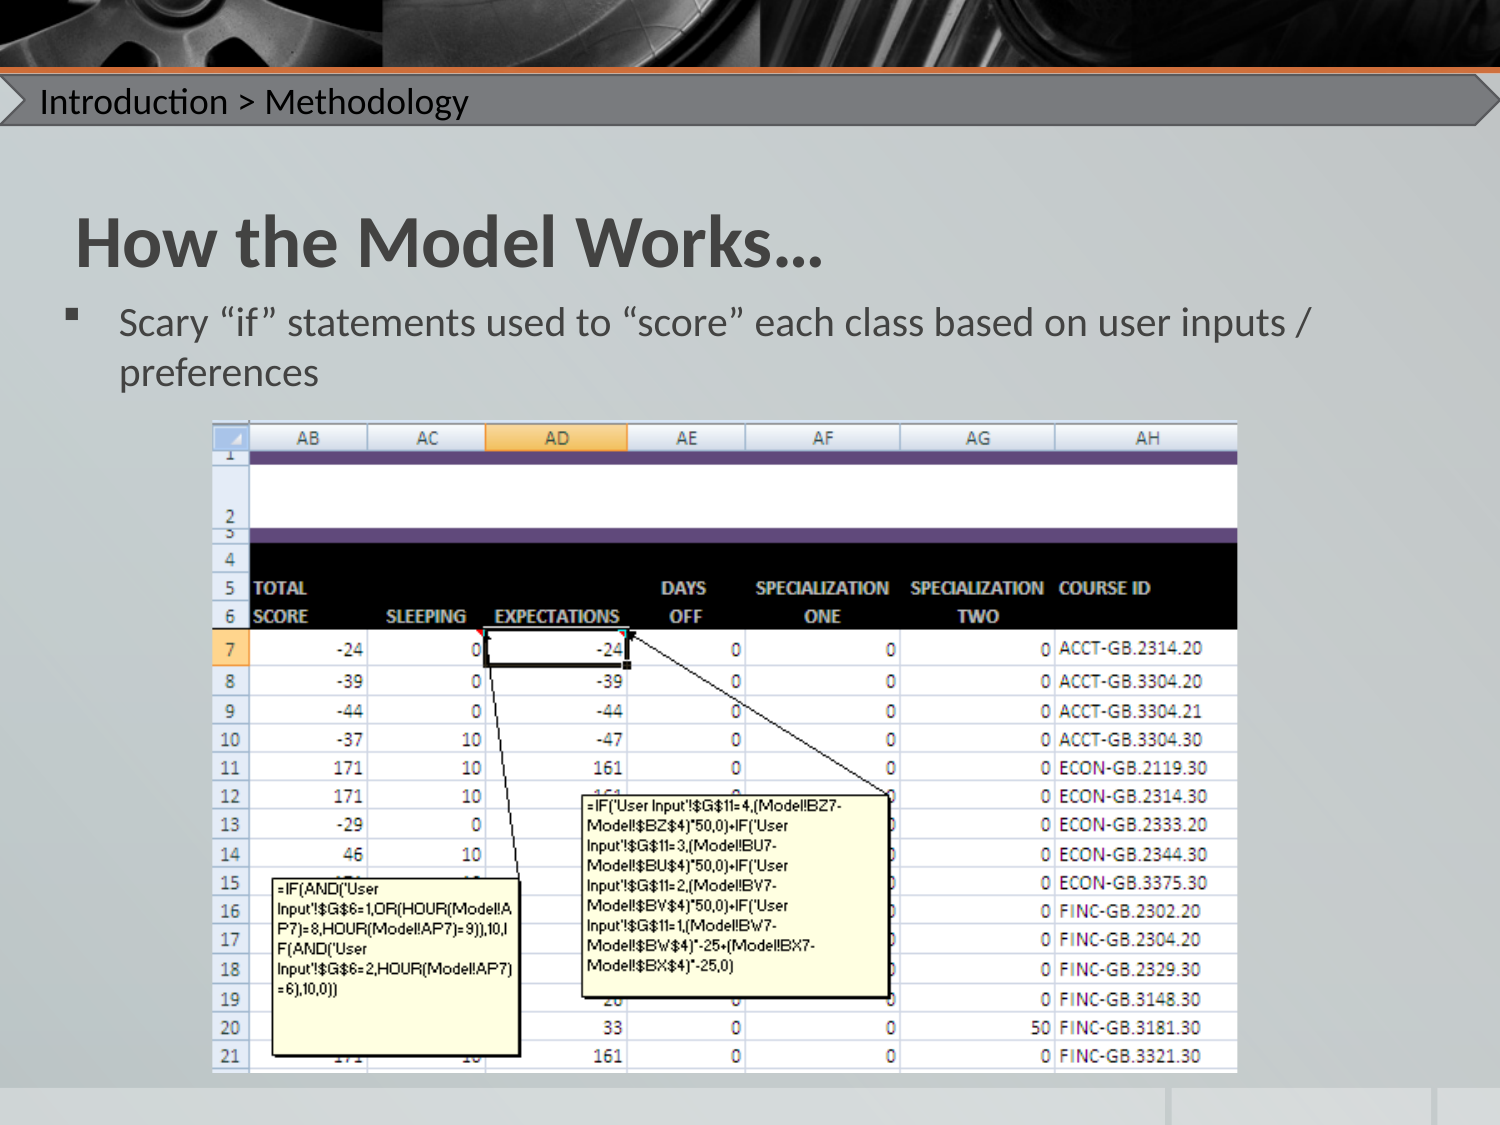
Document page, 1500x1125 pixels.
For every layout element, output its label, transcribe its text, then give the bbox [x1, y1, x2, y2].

picture [0, 0, 1500, 67]
list Scary “if” statements used to “score” each class based on user inputs / preferences [62, 287, 1413, 968]
picture [212, 420, 1238, 1074]
text_box Introduction > Methodology [0, 73, 1500, 127]
title How the Model Works… [75, 162, 1425, 313]
